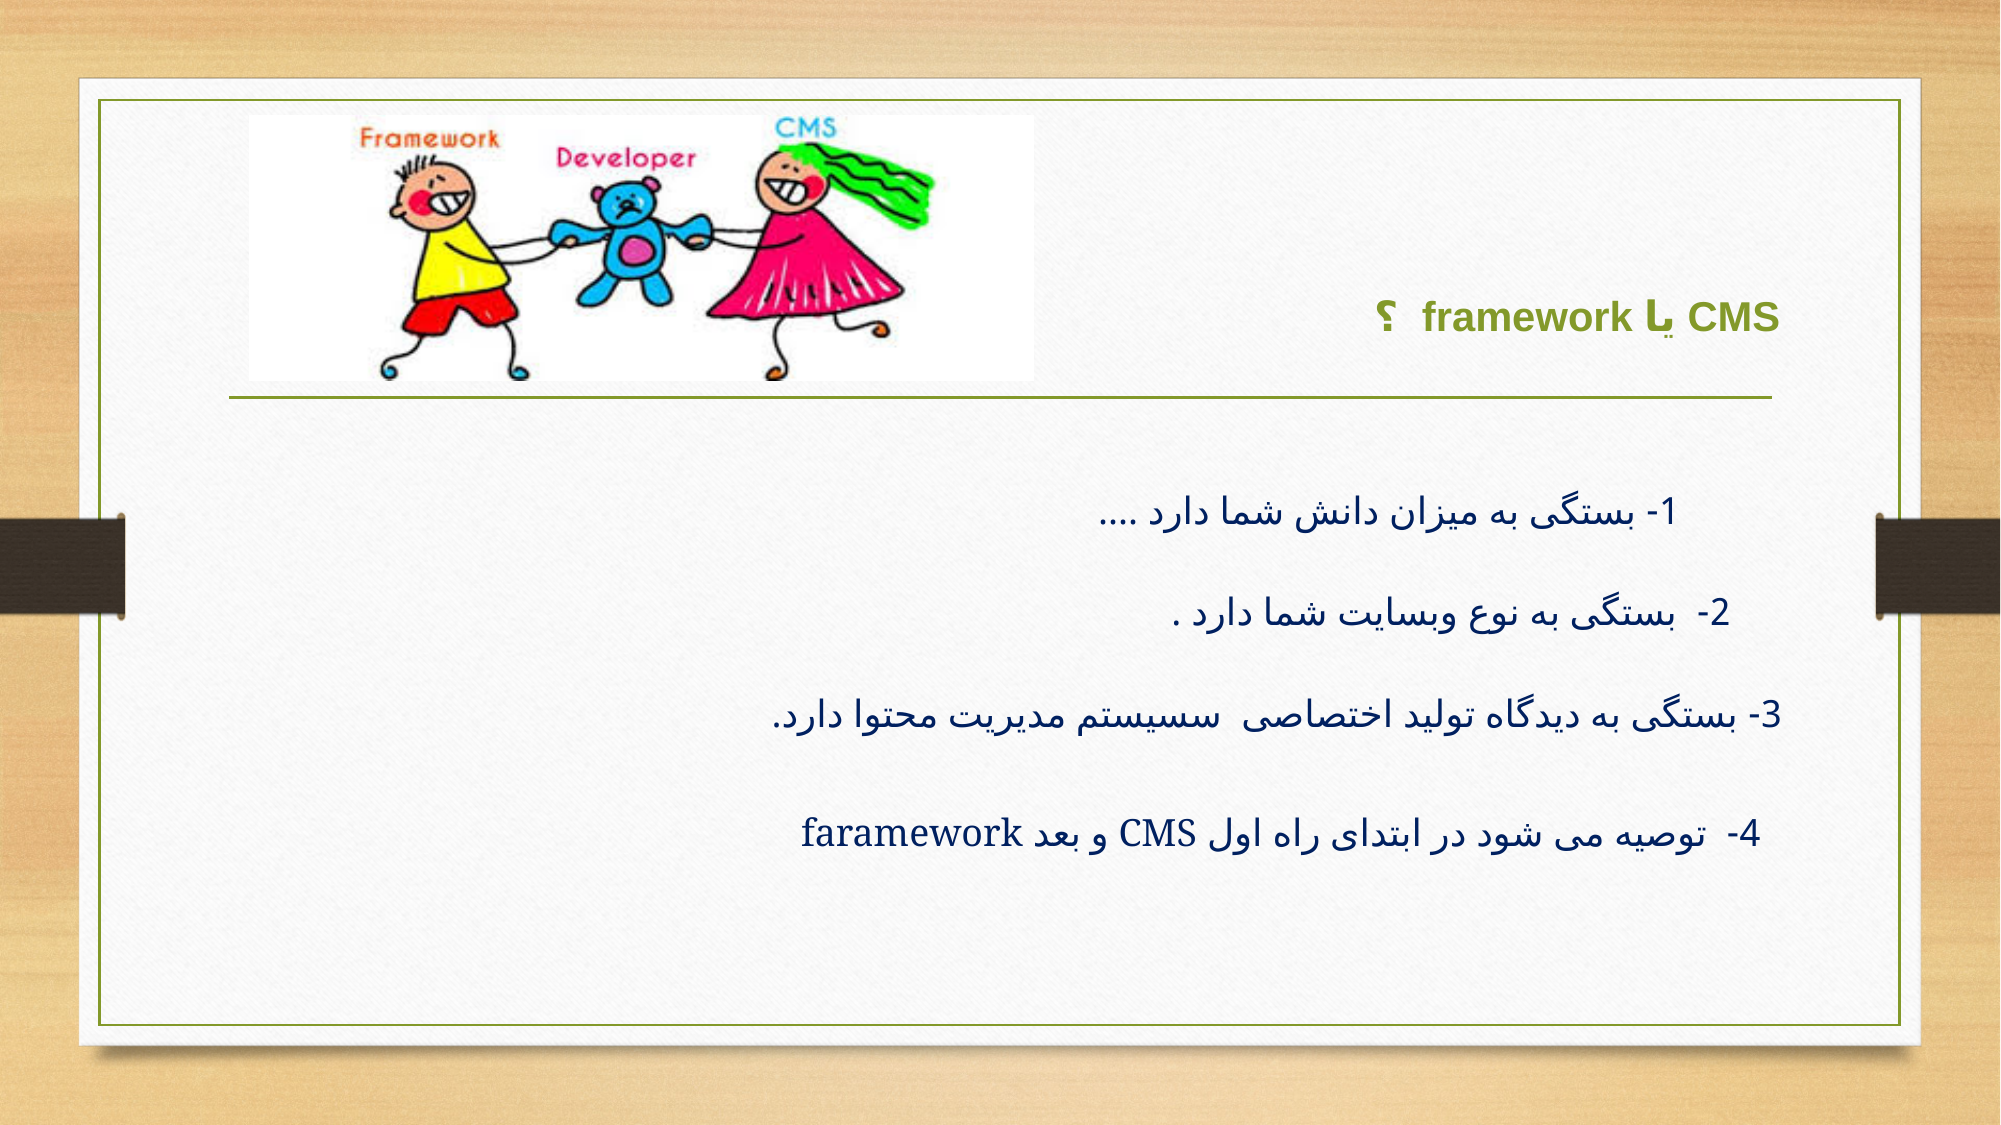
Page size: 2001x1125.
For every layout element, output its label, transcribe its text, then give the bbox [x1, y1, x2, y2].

text_box 1- بستگی به میزان دانش شما دارد .... [694, 479, 1695, 540]
text_box CMS یا framework ؟ [1052, 282, 1807, 348]
text_box 3- بستگی به دیدگاه تولید اختصاصی سسیستم مدیریت محتوا دارد. [756, 682, 1797, 742]
picture [0, 0, 2001, 1125]
text_box 4- توصیه می شود در ابتدای راه اول CMS و بعد faramework [786, 802, 1776, 862]
text_box 2- بستگی به نوع وبسایت شما دارد . [1156, 580, 1746, 641]
